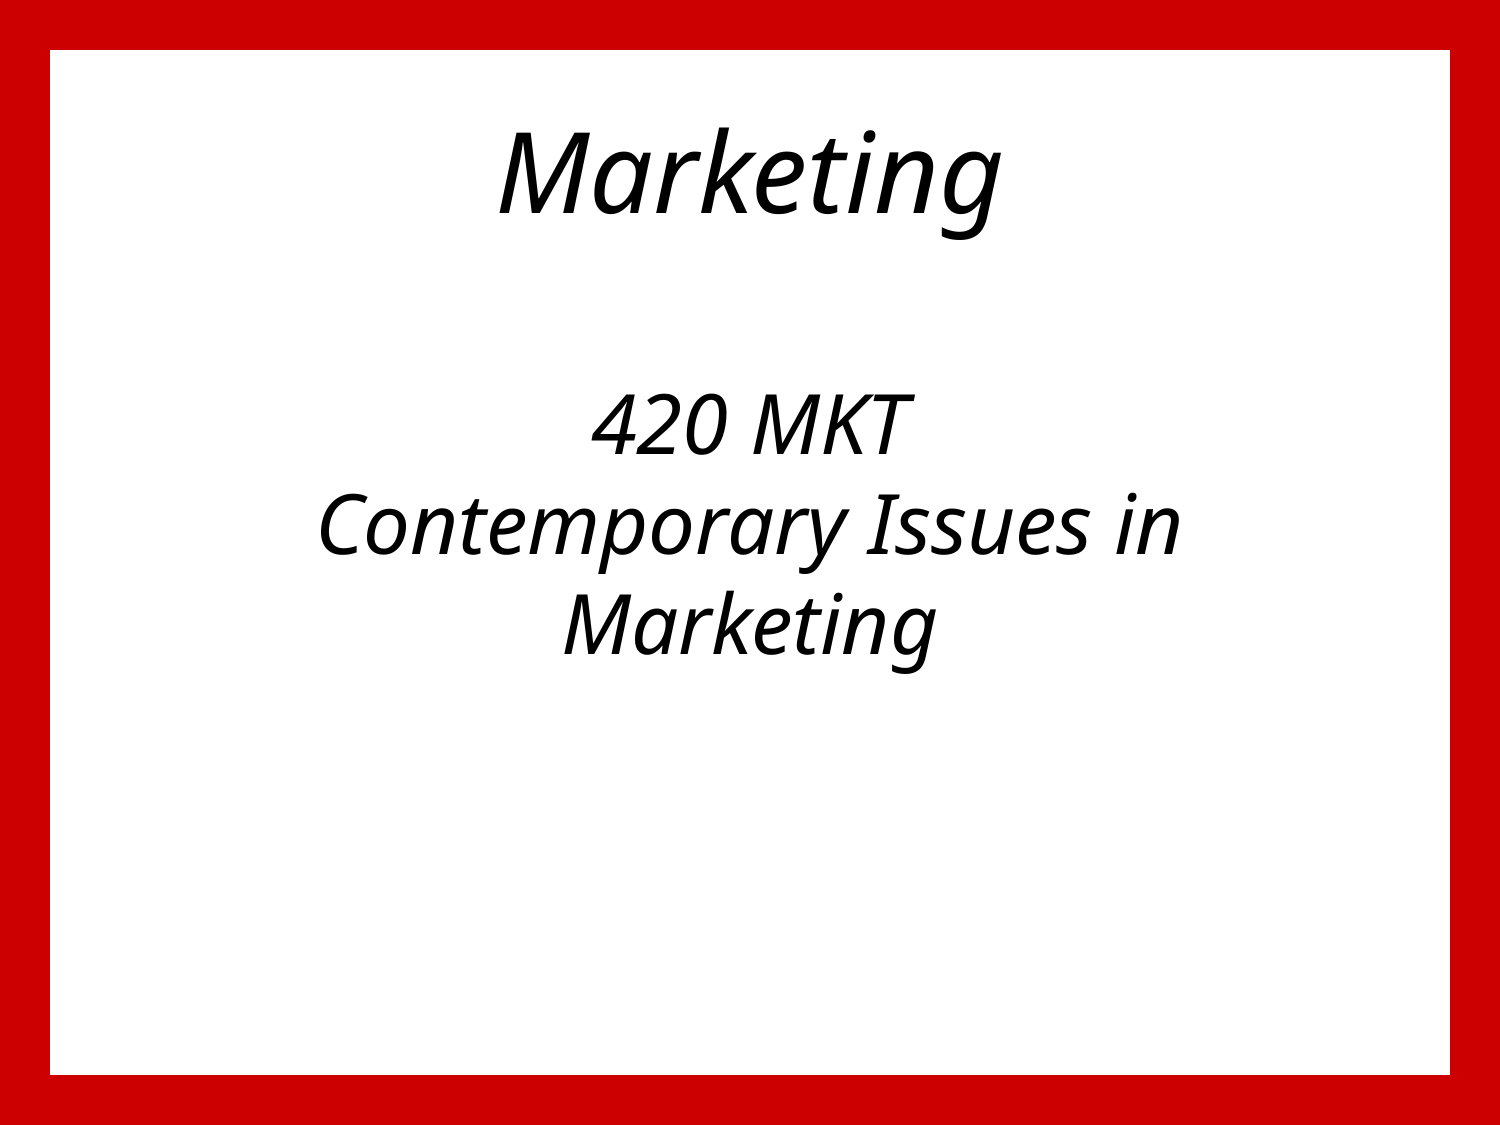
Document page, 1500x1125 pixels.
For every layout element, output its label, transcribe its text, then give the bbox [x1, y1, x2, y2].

title Marketing 420 MKT Contemporary Issues in Marketing [112, 374, 1388, 563]
